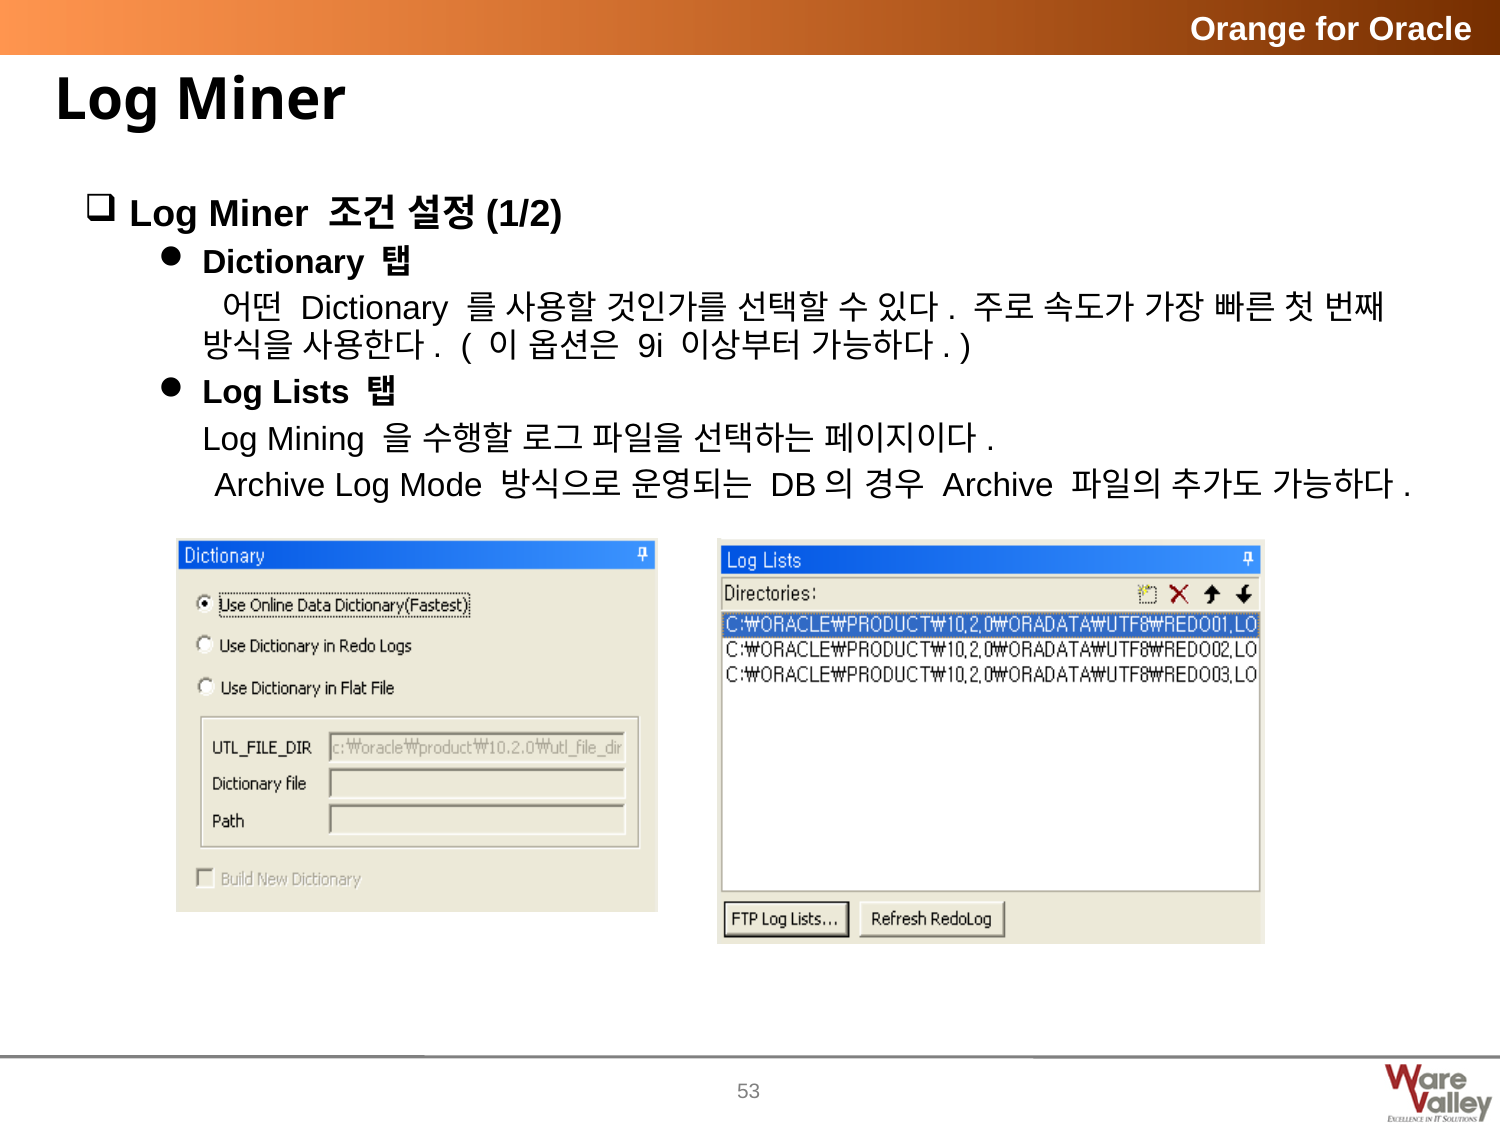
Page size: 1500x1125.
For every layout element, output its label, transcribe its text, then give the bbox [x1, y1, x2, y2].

list Log Miner 조건 설정(1/2) Dictionary 탭 어떤 Dictionary 를 사용할 것인가를 선택할 수 있다. 주로 속도가 가장 빠른 첫 번째 방식을 사용한다. ( 이 옵션은 9i 이상부터 가능하다. ) Log Lists 탭 Log Mining 을 수행할 로그 파일을 선택하는 페이지이다. Archive Log Mode 방식으로 운영되는 DB의 경우 Archive 파일의 추가도 가능하다. [69, 184, 1459, 1012]
picture [1376, 1060, 1500, 1125]
picture [176, 538, 659, 913]
title Log Miner [39, 54, 1461, 150]
picture [716, 538, 1265, 944]
